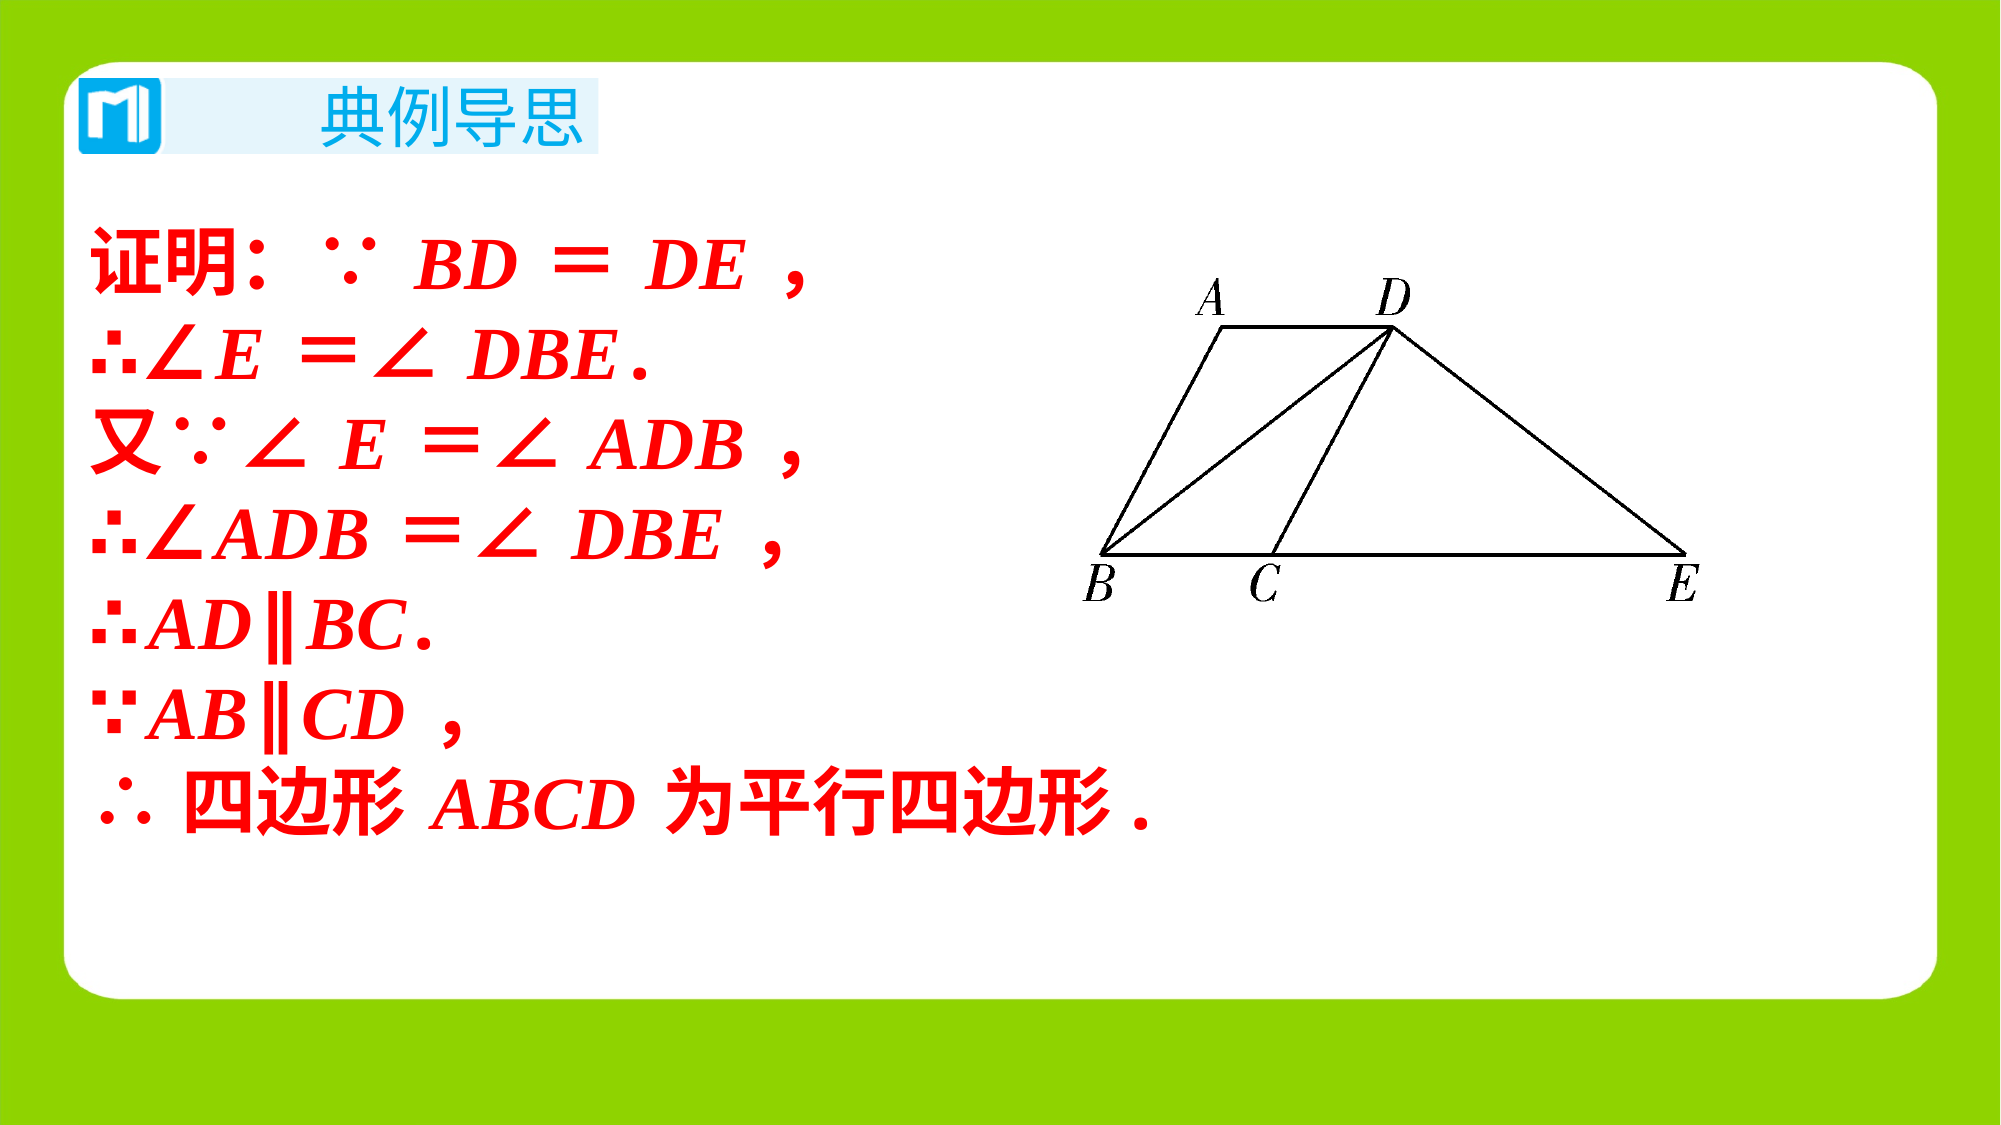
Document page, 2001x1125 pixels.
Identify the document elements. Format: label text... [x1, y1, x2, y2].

picture [0, 0, 2001, 1125]
text_box 证明：∵BD＝DE， ∴∠E＝∠DBE. 又∵∠E＝∠ADB， ∴∠ADB＝∠DBE， ∴AD∥BC. ∵AB∥CD， ∴四边形ABCD为平行四边形. [88, 214, 1109, 851]
